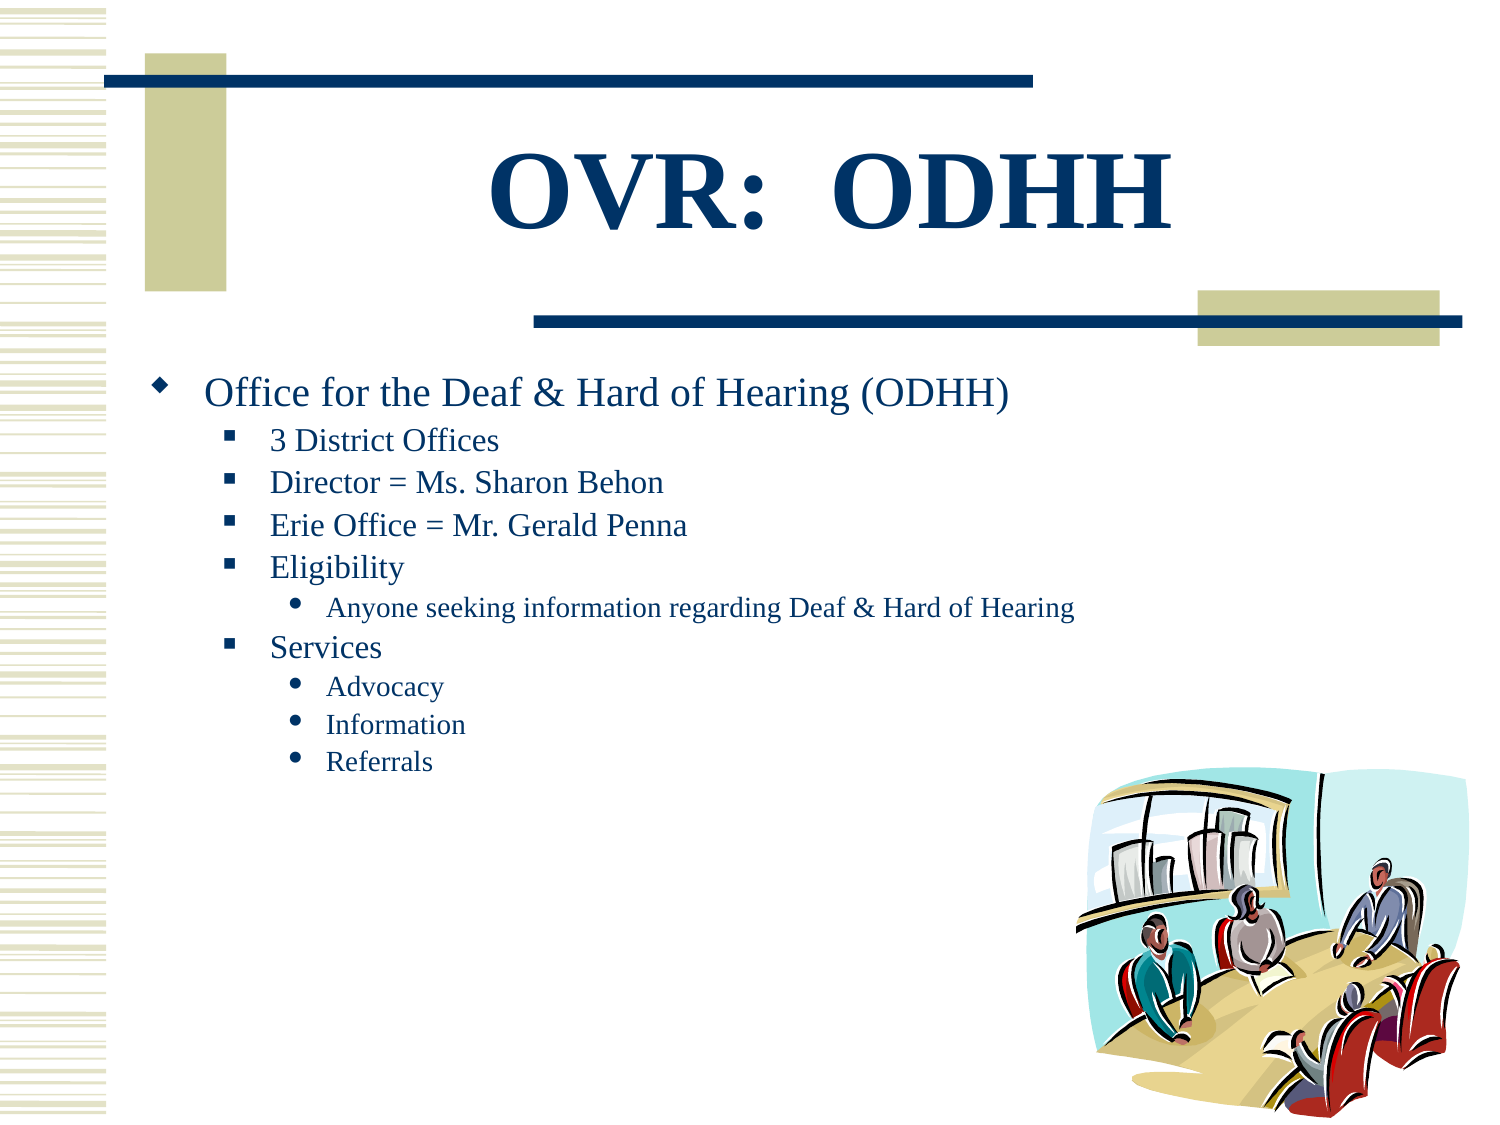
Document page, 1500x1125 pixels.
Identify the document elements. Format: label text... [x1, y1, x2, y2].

title OVR: ODHH [224, 99, 1436, 288]
list Office for the Deaf & Hard of Hearing (ODHH) 3 District Offices Director = Ms. Sharon Behon Erie Office = Mr. Gerald Penna Eligibility Anyone seeking information regarding Deaf & Hard of Hearing Services Advocacy Information Referrals [132, 363, 1439, 1001]
picture [1074, 760, 1476, 1125]
